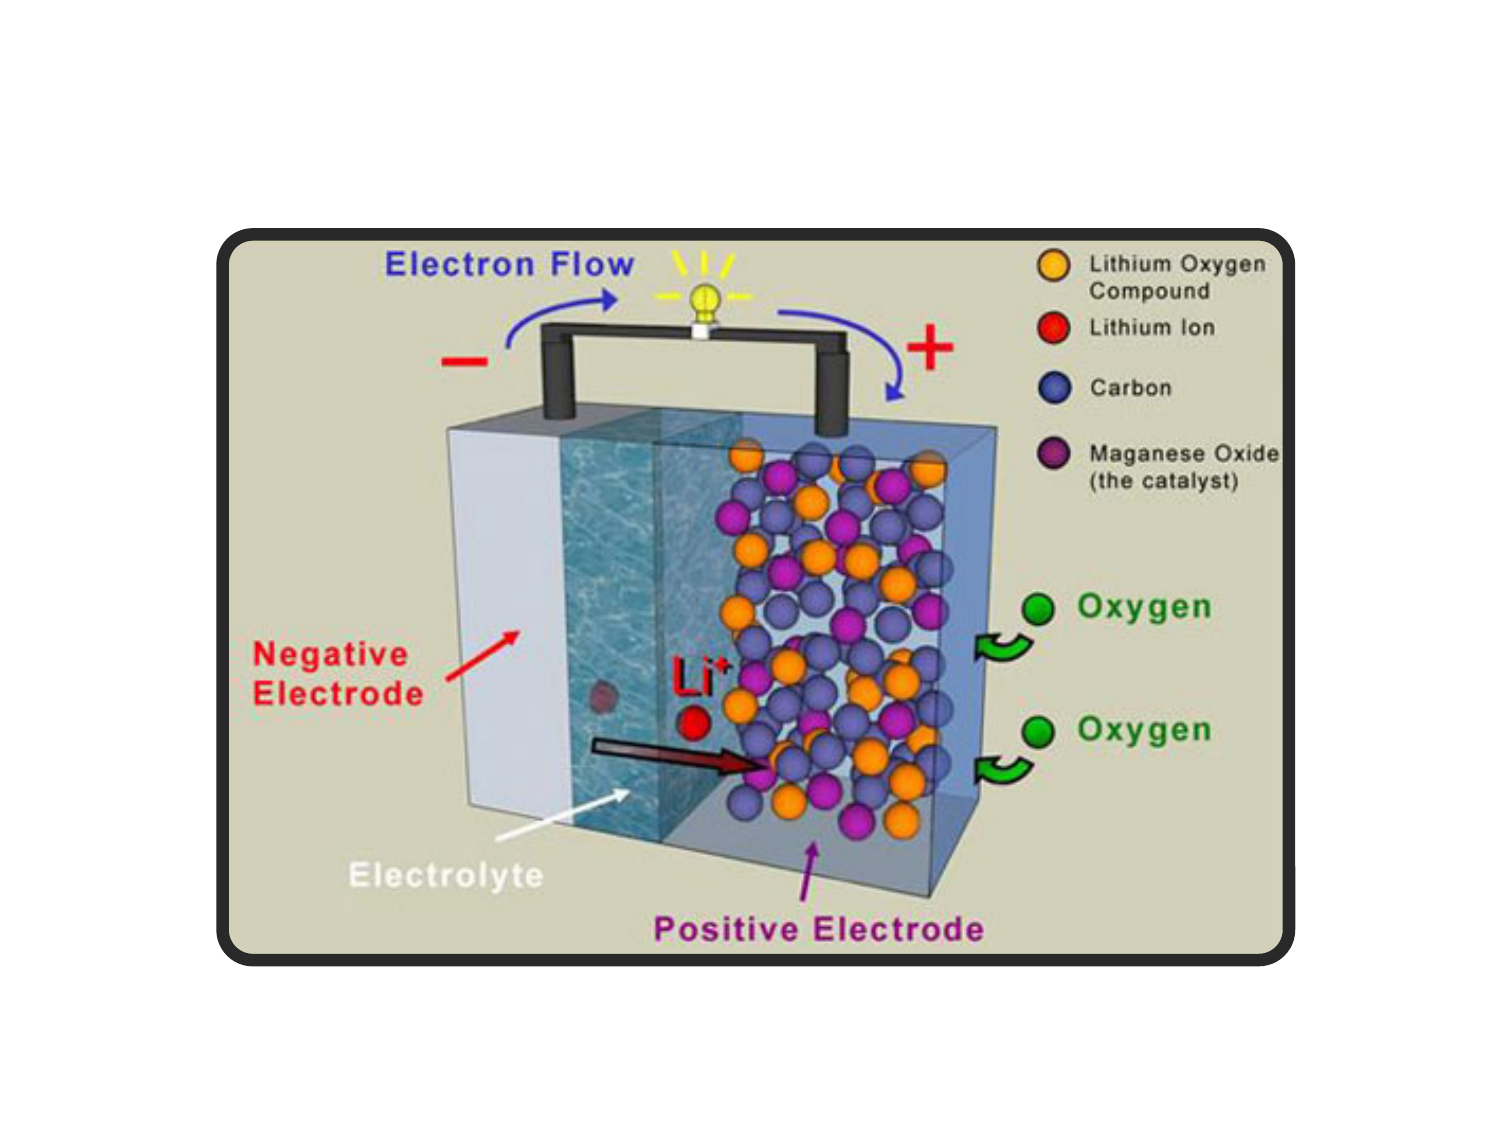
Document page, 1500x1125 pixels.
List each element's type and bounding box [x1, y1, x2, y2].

list [222, 234, 1290, 961]
